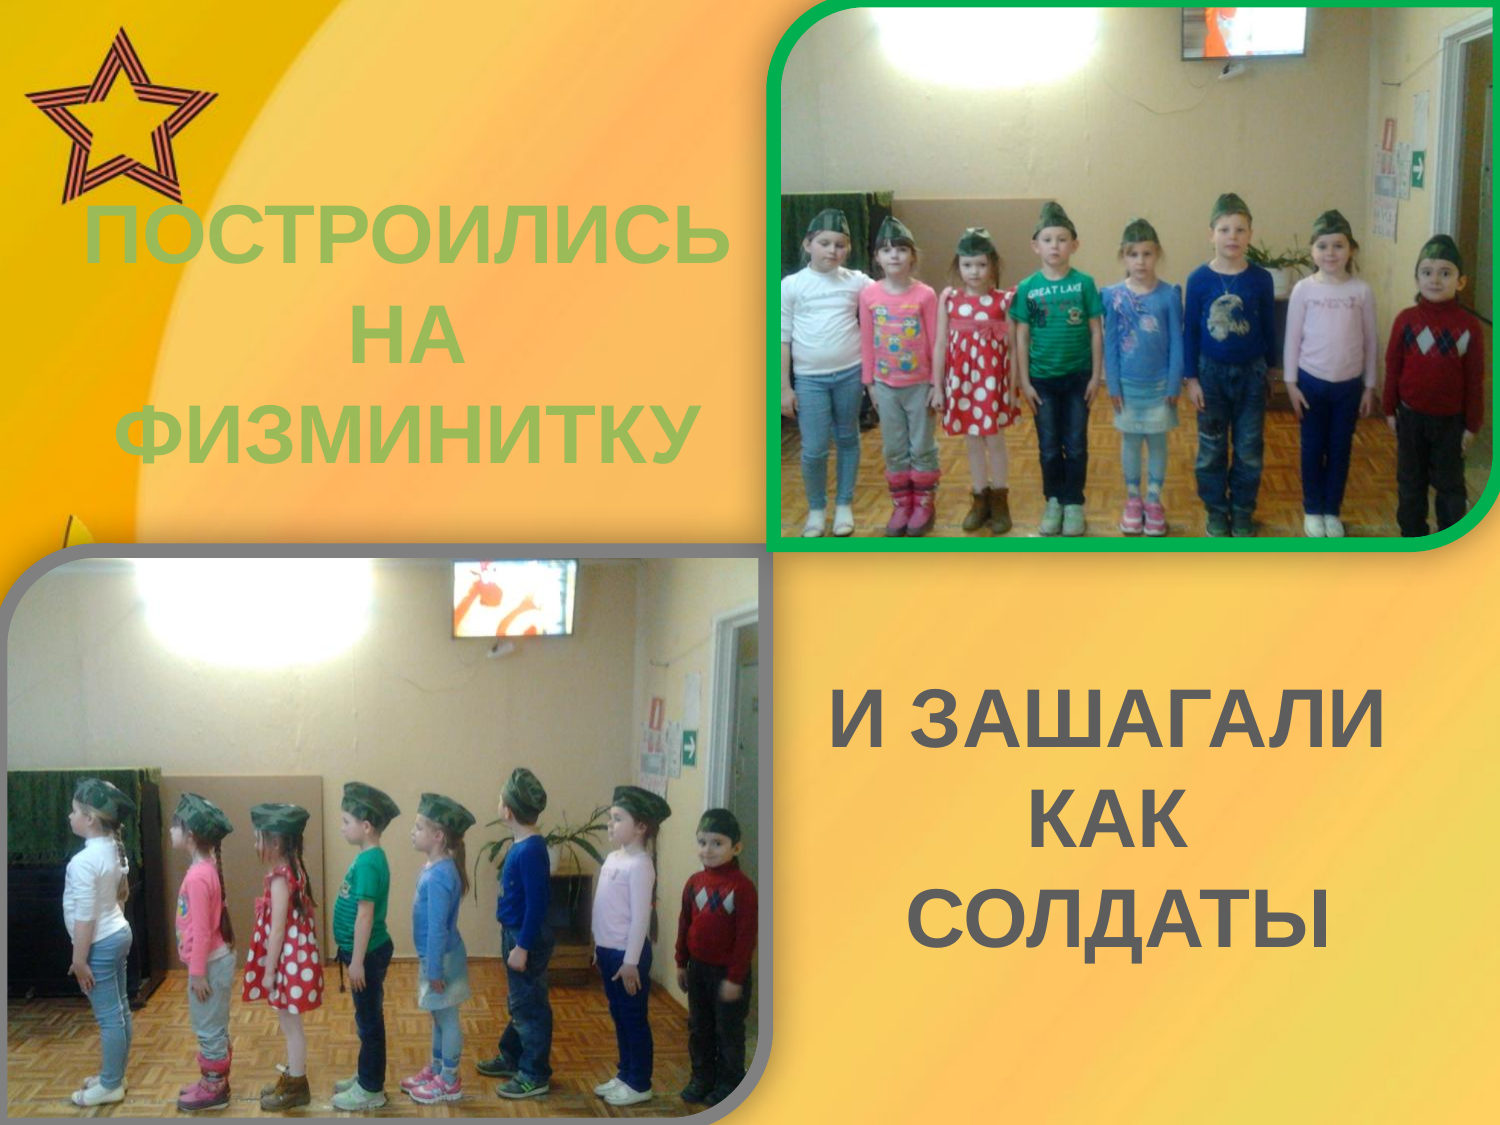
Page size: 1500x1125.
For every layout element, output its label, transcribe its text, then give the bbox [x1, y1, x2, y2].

text_box ПОСТРОИЛИСЬ НА ФИЗМИНИТКУ [53, 172, 762, 488]
picture [0, 0, 1500, 1125]
text_box И ЗАШАГАЛИ КАК СОЛДАТЫ [785, 656, 1453, 972]
